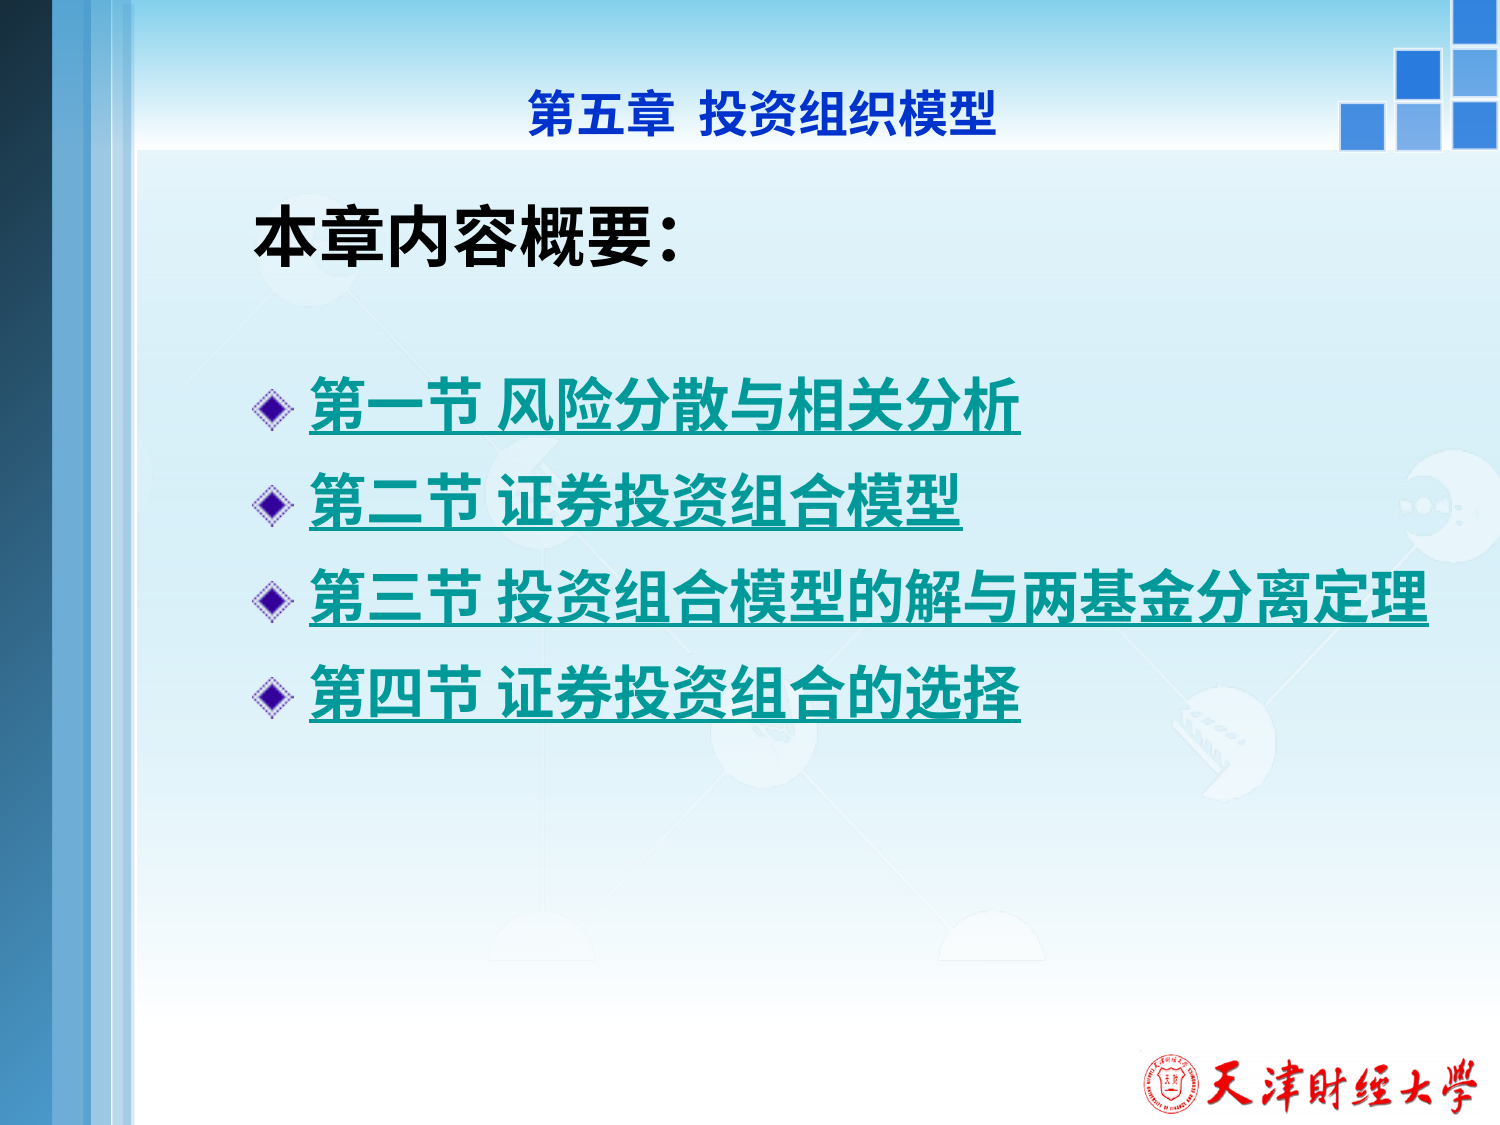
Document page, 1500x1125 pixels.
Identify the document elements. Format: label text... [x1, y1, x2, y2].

picture [132, 150, 1500, 965]
text_box [122, 150, 132, 965]
picture [252, 389, 294, 431]
picture [252, 485, 294, 527]
text_box 第五章 投资组织模型 [137, 74, 1388, 150]
picture [252, 581, 294, 623]
picture [252, 677, 294, 719]
picture [1131, 1063, 1500, 1119]
list 本章内容概要： 第一节 风险分散与相关分析 第二节 证券投资组合模型 第三节 投资组合模型的解与两基金分离定理 第四节 证券投资组合的选择 [237, 187, 1500, 1063]
